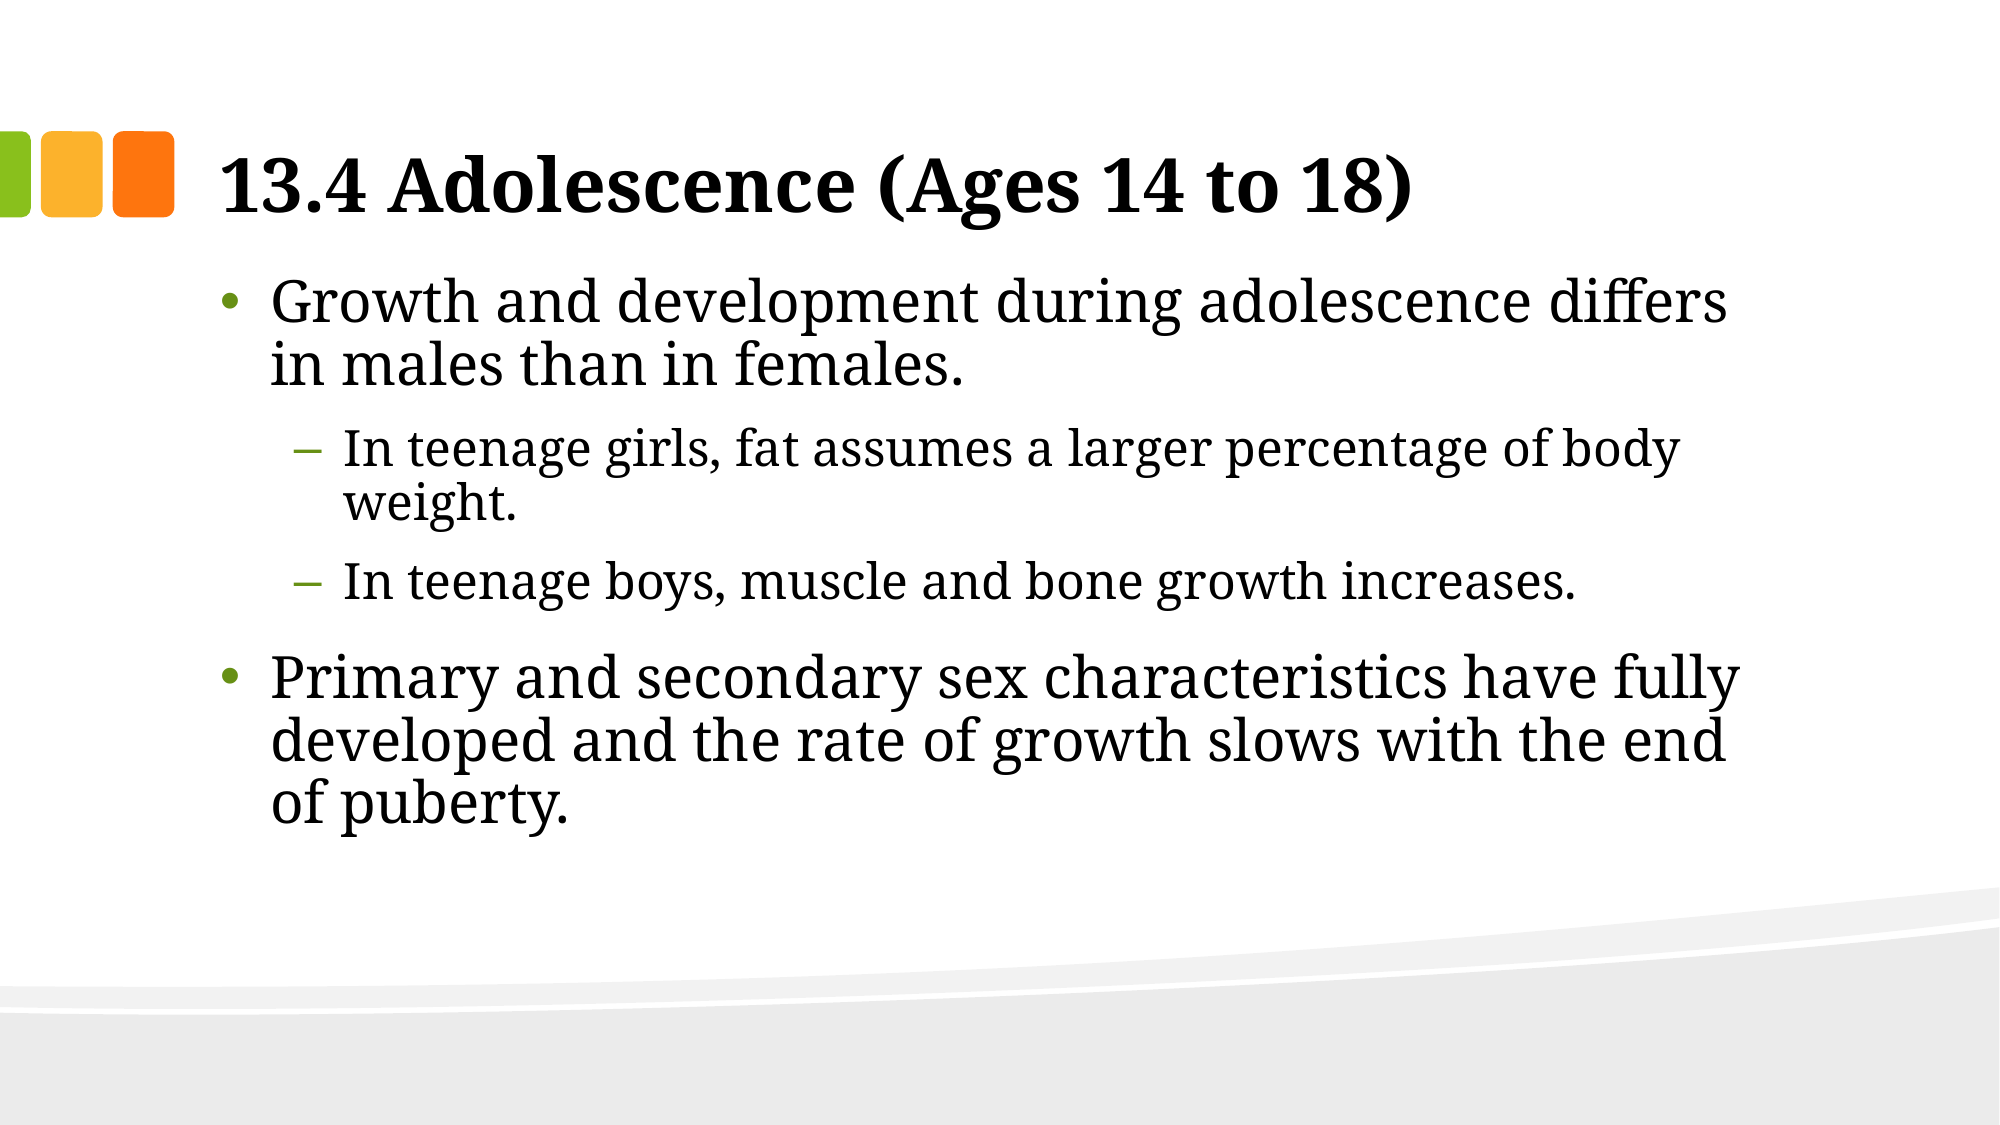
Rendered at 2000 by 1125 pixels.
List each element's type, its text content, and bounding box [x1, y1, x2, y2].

list Growth and development during adolescence differs in males than in females. In teenage girls, fat assumes a larger percentage of body weight. In teenage boys, muscle and bone growth increases. Primary and secondary sex characteristics have fully developed and the rate of growth slows with the end of puberty. [199, 262, 1800, 1013]
title 13.4 Adolescence (Ages 14 to 18) [199, 24, 1800, 238]
